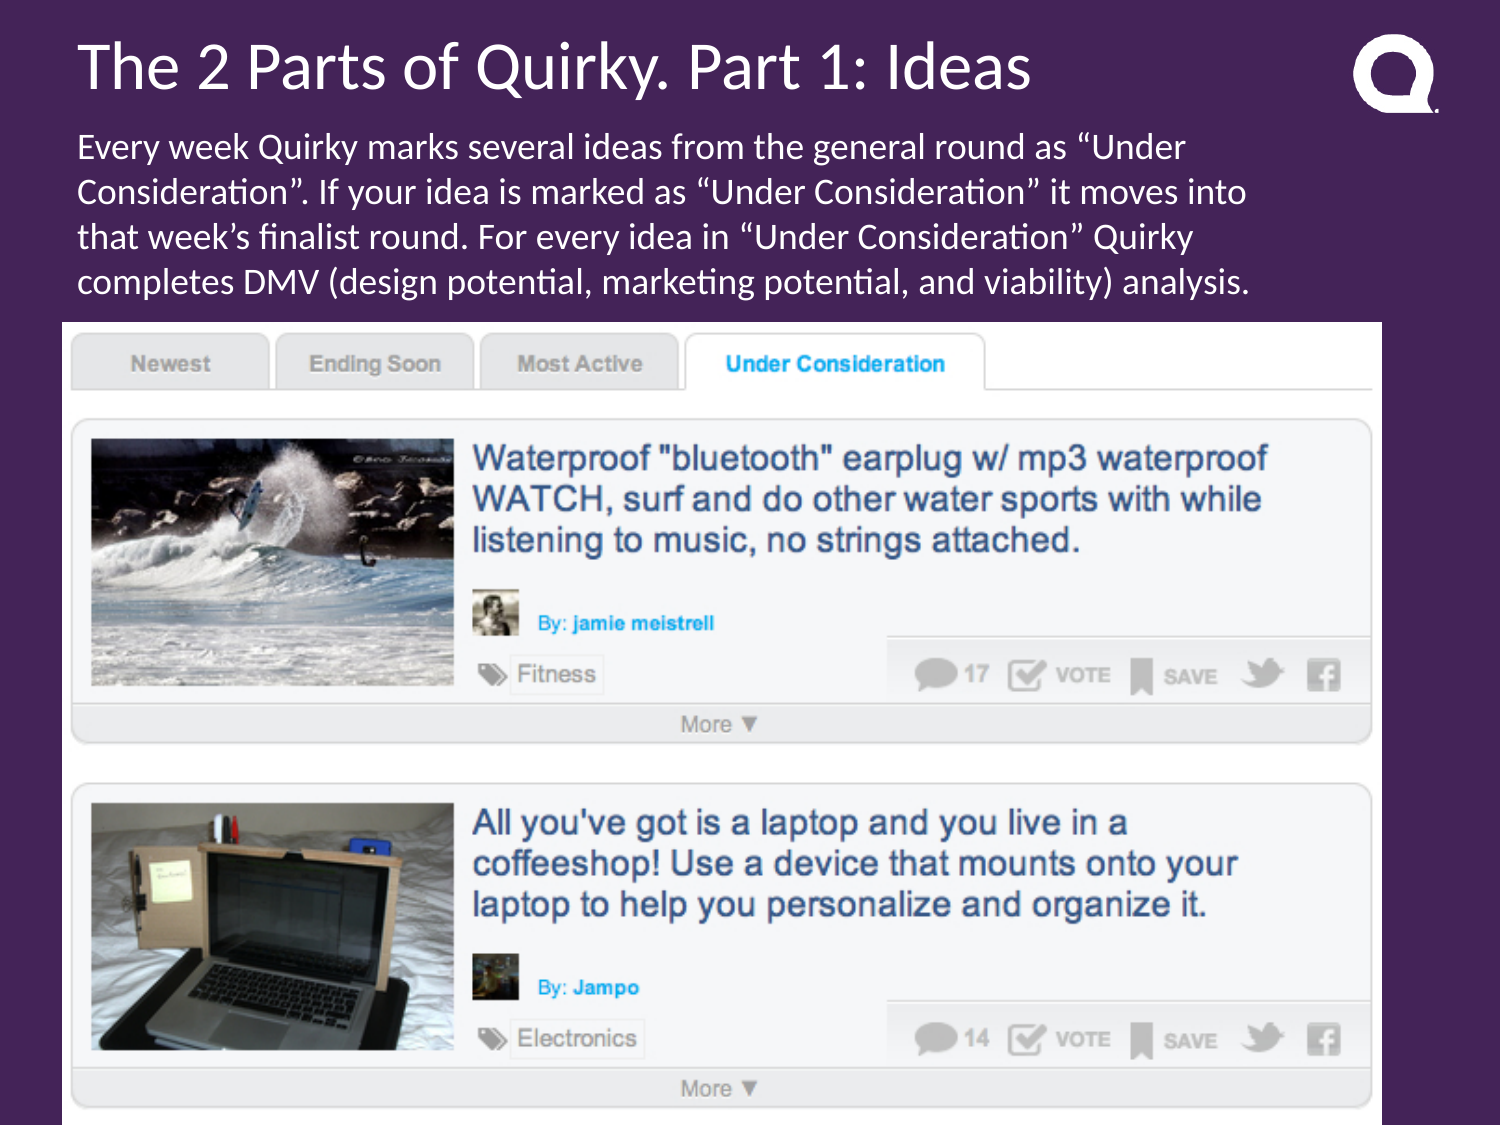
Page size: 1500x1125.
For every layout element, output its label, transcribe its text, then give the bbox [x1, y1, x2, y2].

text_box Every week Quirky marks several ideas from the general round as “Under Consideration”. If your idea is marked as “Under Consideration” it moves into that week’s finalist round. For every idea in “Under Consideration” Quirky completes DMV (design potential, marketing potential, and viability) analysis. [62, 114, 1319, 309]
text_box The 2 Parts of Quirky. Part 1: Ideas [62, 13, 1192, 111]
picture [0, 0, 1500, 1125]
